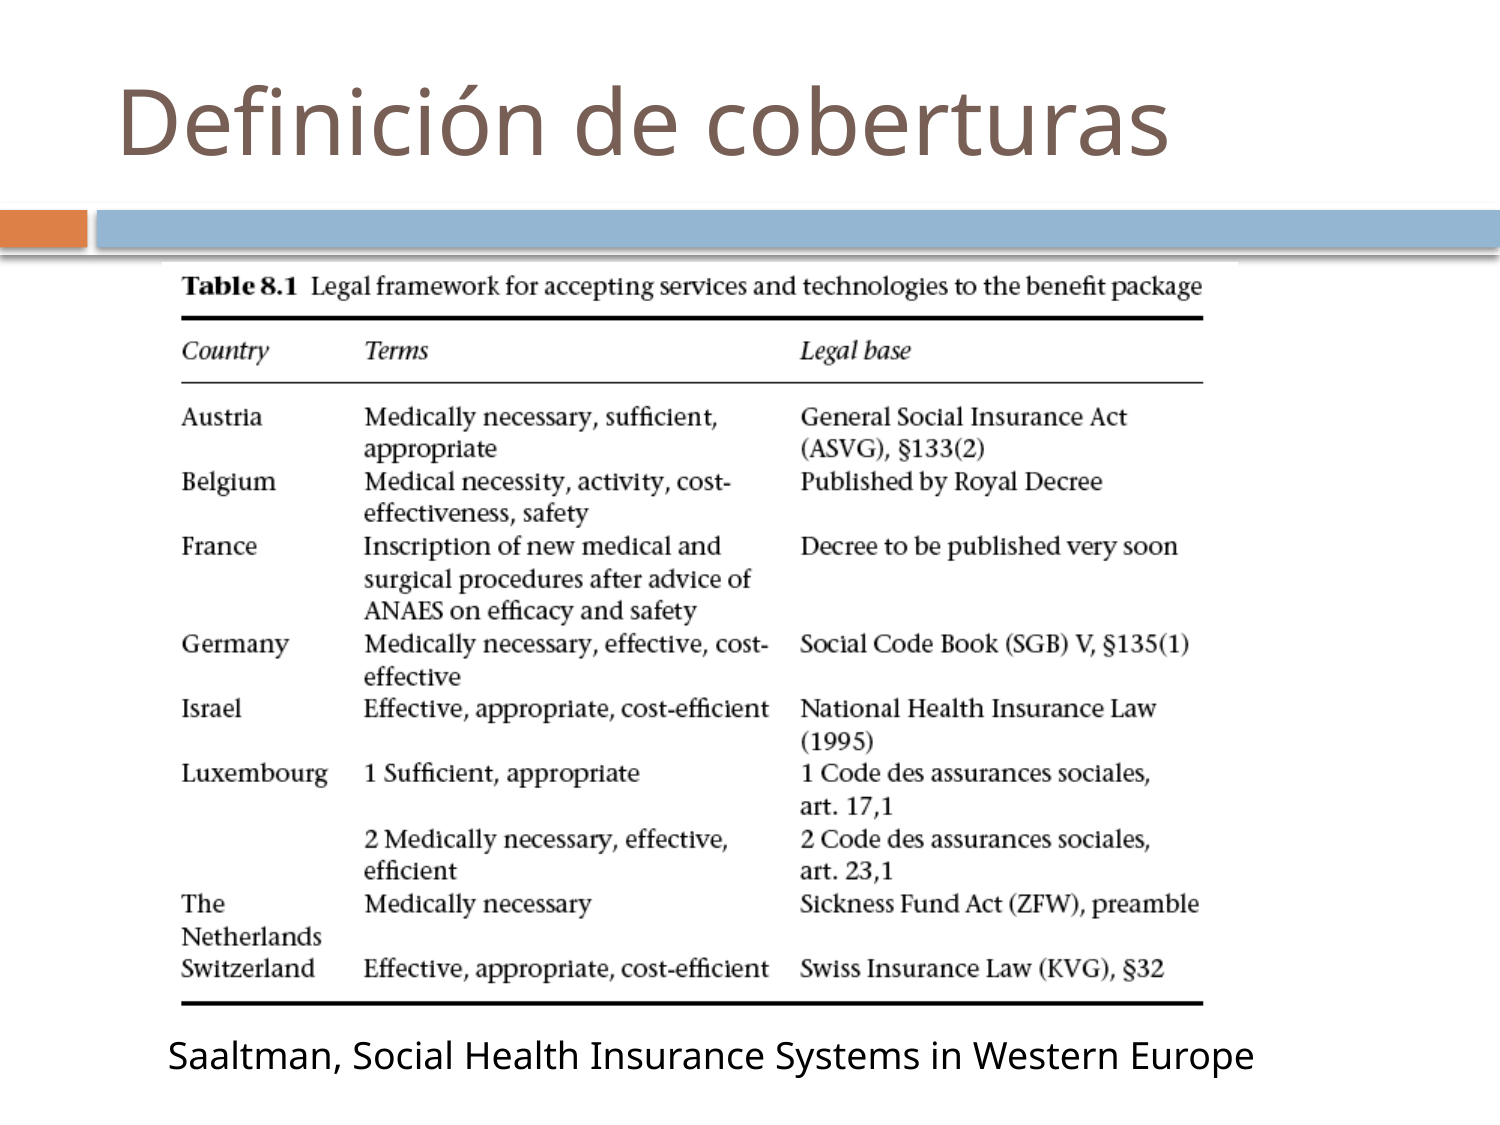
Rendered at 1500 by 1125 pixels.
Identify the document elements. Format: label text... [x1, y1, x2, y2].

text_box Saaltman, Social Health Insurance Systems in Western Europe [153, 1024, 1271, 1085]
title Definición de coberturas [100, 37, 1438, 200]
picture [162, 262, 1238, 1036]
